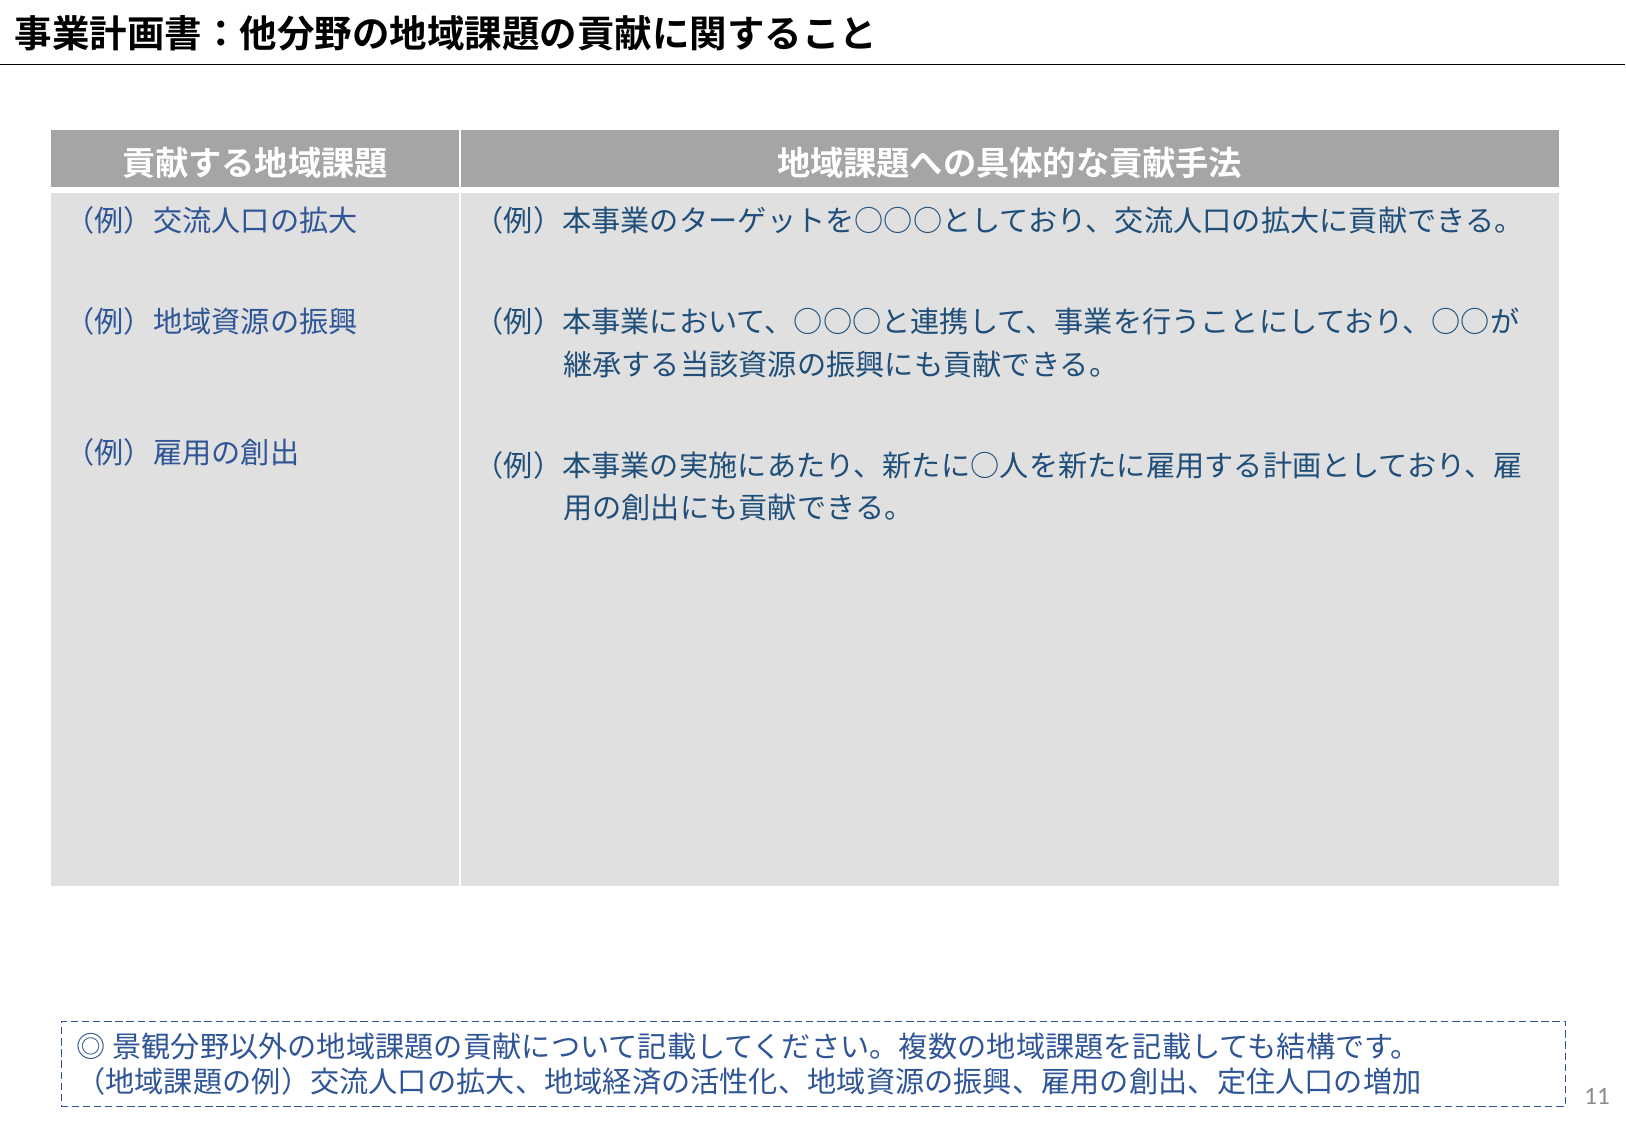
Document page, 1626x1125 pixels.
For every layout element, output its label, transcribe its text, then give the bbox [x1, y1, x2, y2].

table_cell （例）交流人口の拡大 （例）地域資源の振興 （例）雇用の創出 [51, 193, 459, 886]
table_header 貢献する地域課題 [51, 130, 459, 187]
slide_number 11 [1259, 1065, 1625, 1125]
text_box 事業計画書：他分野の地域課題の貢献に関すること [0, 2, 922, 63]
text_box ◎景観分野以外の地域課題の貢献について記載してください。複数の地域課題を記載しても結構です。 （地域課題の例）交流人口の拡大、地域経済の活性化、地域資源の振興、雇用の創出、定住人口の増加 [61, 1021, 1566, 1107]
table_cell （例）本事業のターゲットを○○○としており、交流人口の拡大に貢献できる。 （例）本事業において、○○○と連携して、事業を行うことにしており、○○が継承する当該資源の振興にも貢献できる。 （例）本事業の実施にあたり、新たに○人を新たに雇用する計画としており、雇用の創出にも貢献できる。 [461, 193, 1559, 886]
table_header 地域課題への具体的な貢献手法 [461, 130, 1559, 187]
